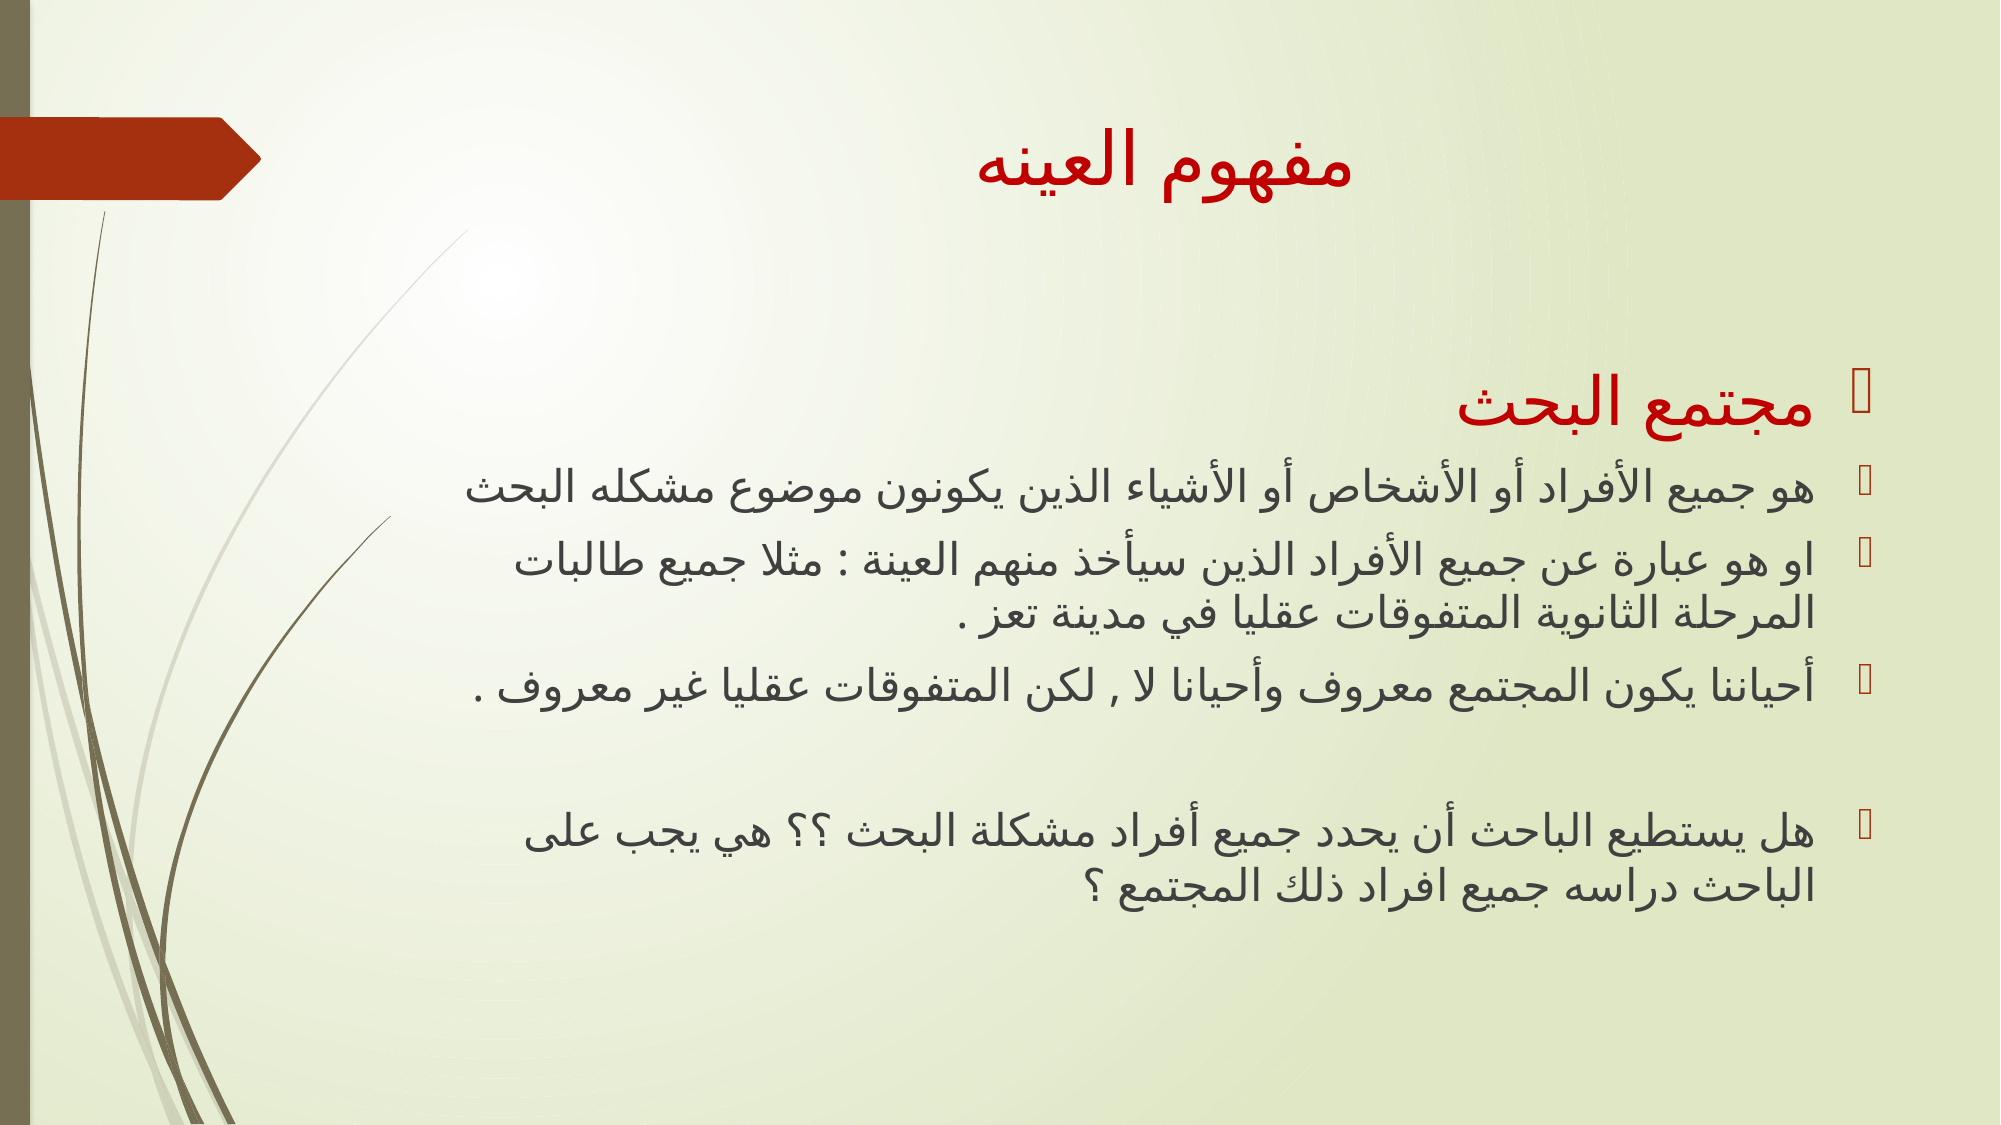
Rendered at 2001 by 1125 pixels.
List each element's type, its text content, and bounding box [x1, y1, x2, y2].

list مجتمع البحث هو جميع الأفراد أو الأشخاص أو الأشياء الذين يكونون موضوع مشكله البحث او هو عبارة عن جميع الأفراد الذين سيأخذ منهم العينة : مثلا جميع طالبات المرحلة الثانوية المتفوقات عقليا في مدينة تعز . أحياننا يكون المجتمع معروف وأحيانا لا , لكن المتفوقات عقليا غير معروف . هل يستطيع الباحث أن يحدد جميع أفراد مشكلة البحث ؟؟ هي يجب على الباحث دراسه جميع افراد ذلك المجتمع ؟ [424, 350, 1888, 970]
title مفهوم العينه [425, 102, 1888, 313]
